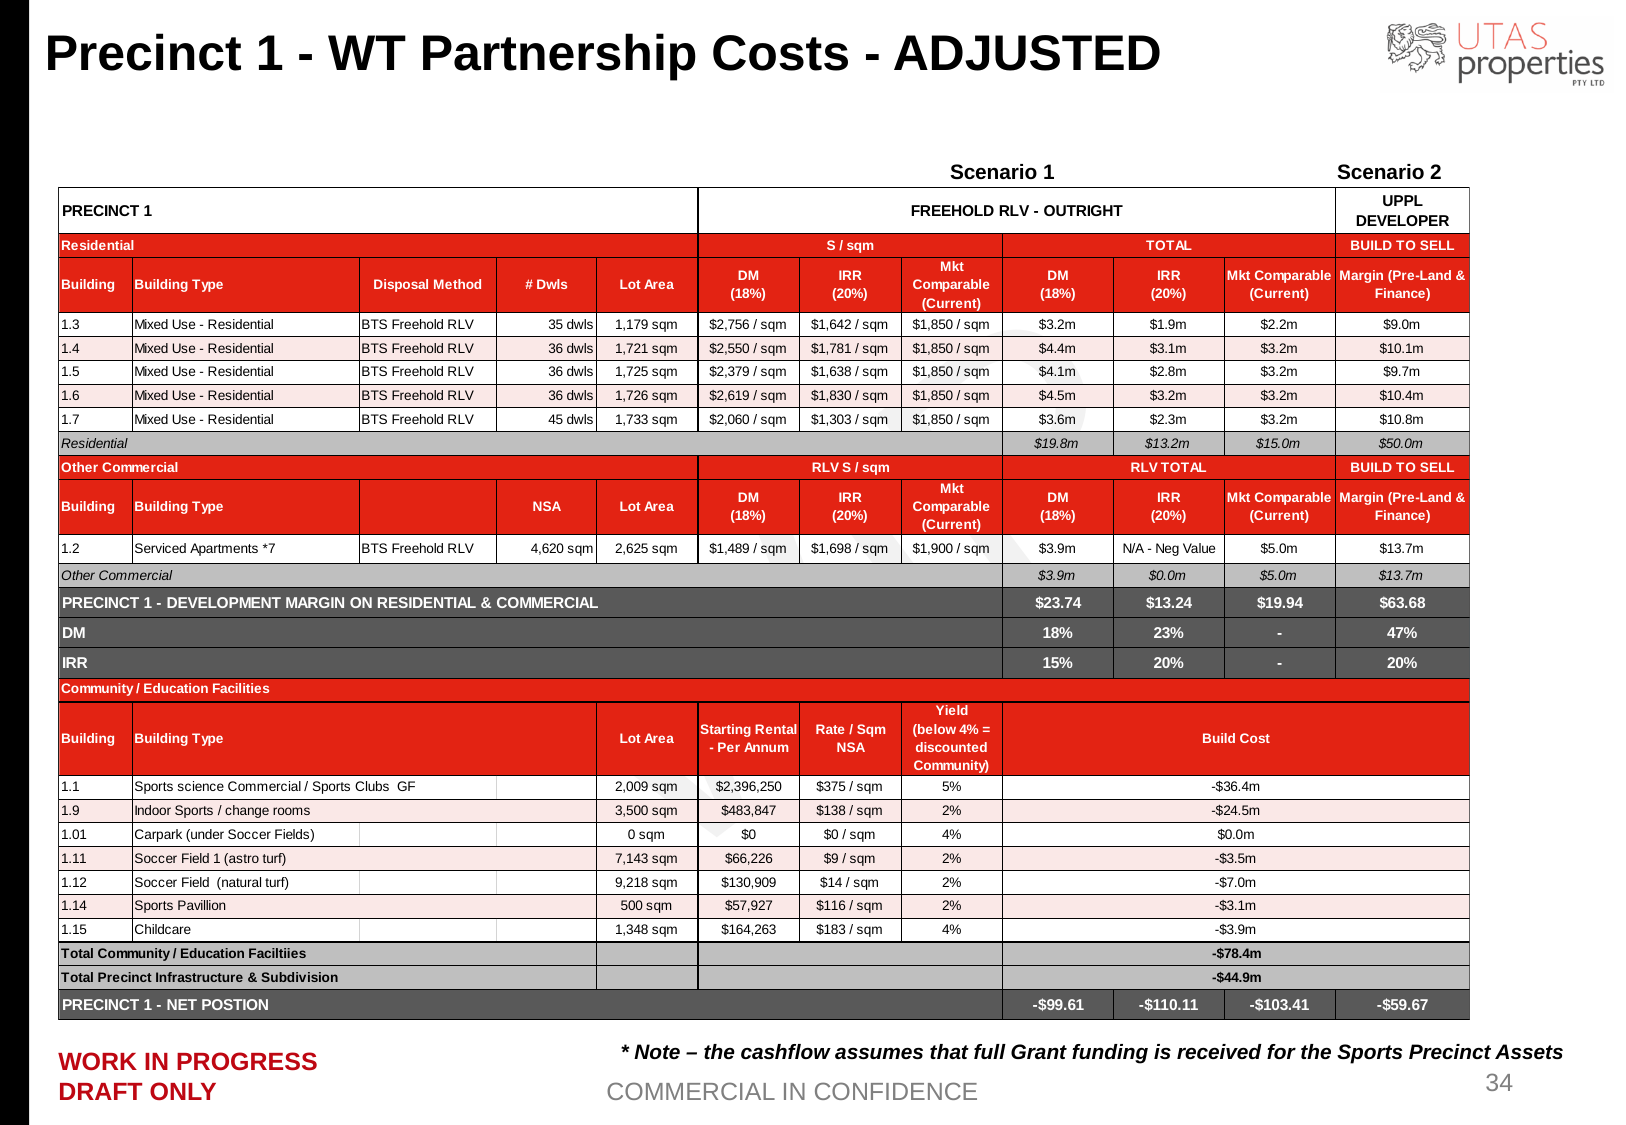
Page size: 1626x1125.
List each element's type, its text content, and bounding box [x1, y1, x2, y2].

text_box * Note – the cashflow assumes that full Grant funding is received for the Sports Precinct Assets [620, 1038, 1625, 1064]
text_box Scenario 2 [1337, 158, 1596, 184]
text_box WORK IN PROGRESS DRAFT ONLY [58, 1045, 377, 1106]
text_box Scenario 1 [949, 158, 1209, 184]
picture [1380, 16, 1614, 93]
title Precinct 1 - WT Partnership Costs - ADJUSTED [44, 27, 1380, 82]
picture [58, 186, 1471, 1021]
